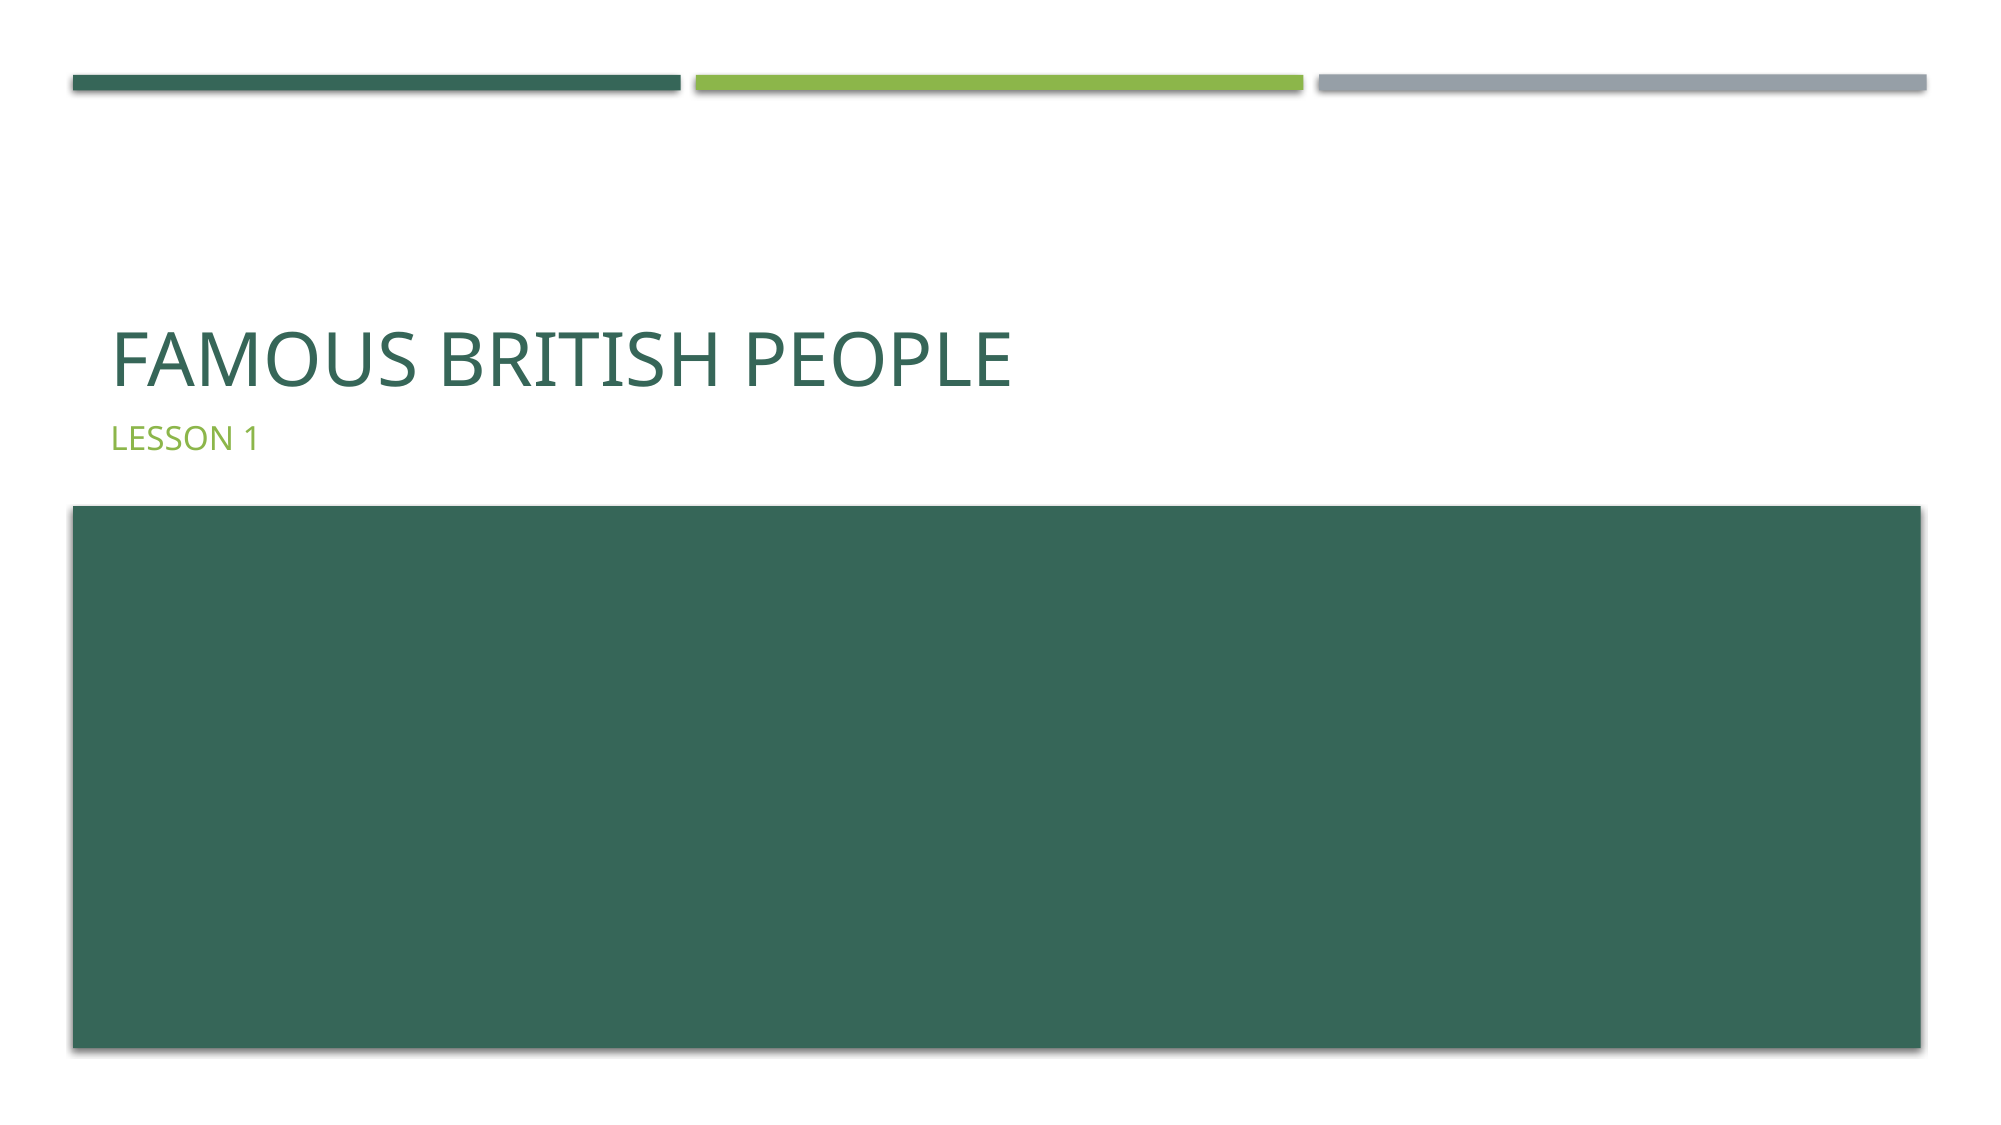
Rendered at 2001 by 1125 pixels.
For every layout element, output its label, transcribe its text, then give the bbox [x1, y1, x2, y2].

title Famous British people [95, 167, 1899, 409]
subtitle Lesson 1 [95, 409, 1899, 507]
